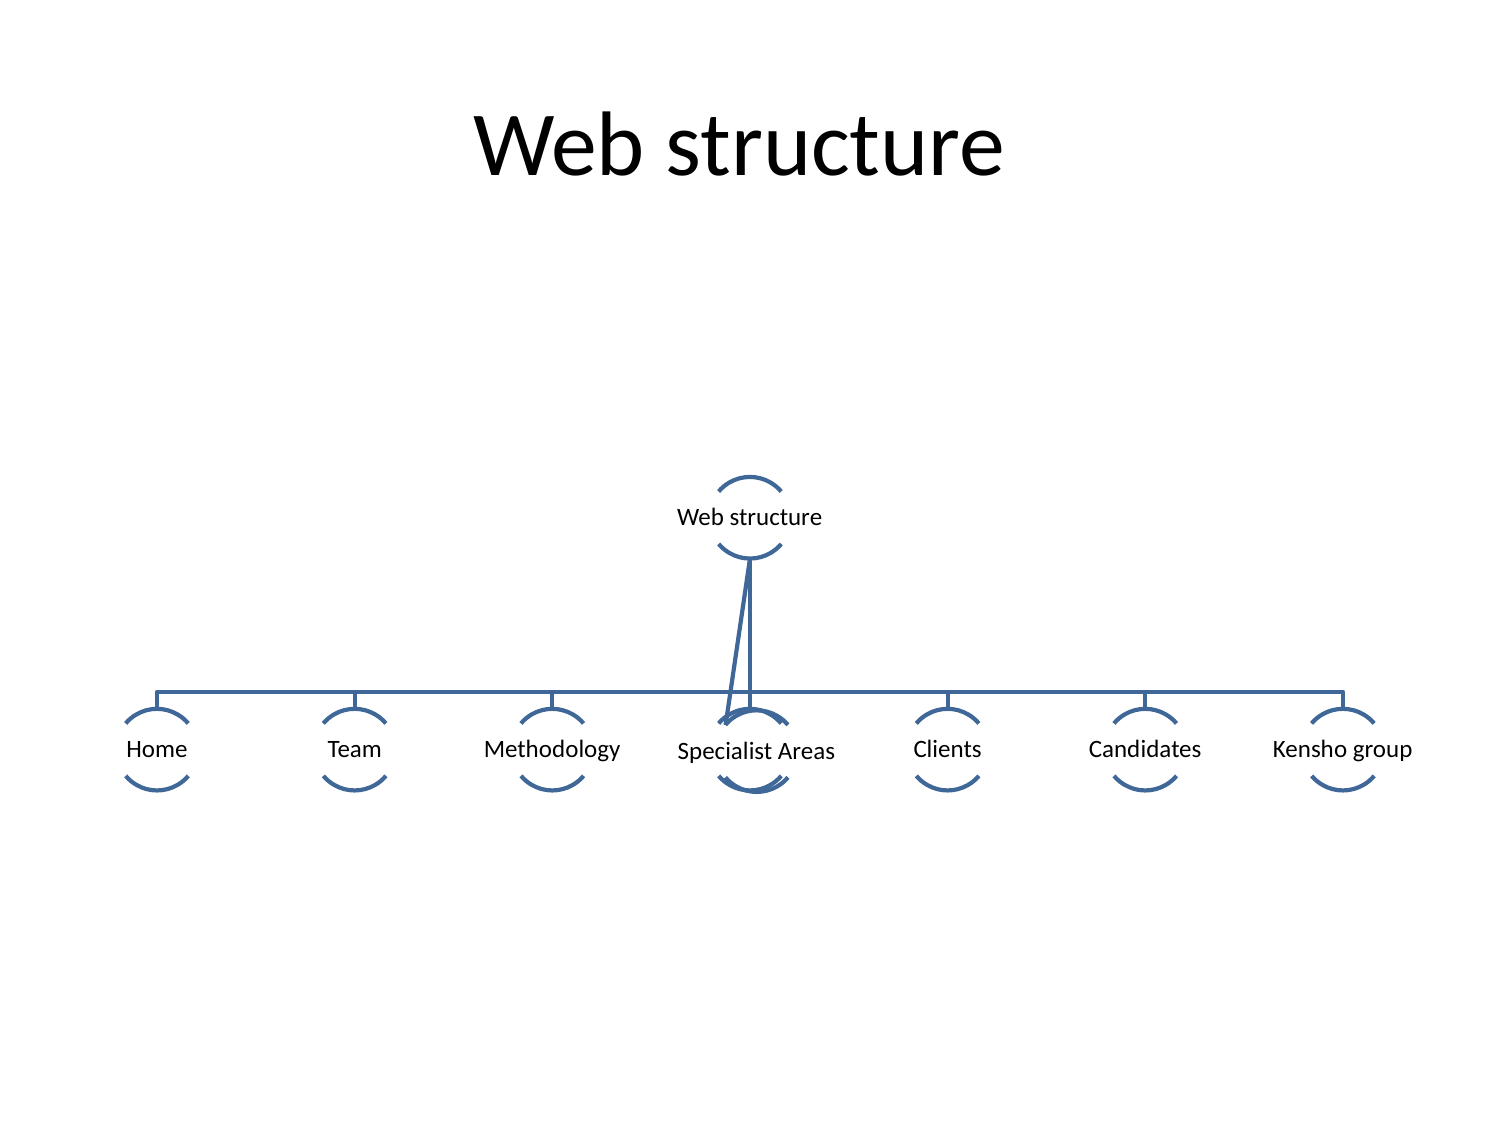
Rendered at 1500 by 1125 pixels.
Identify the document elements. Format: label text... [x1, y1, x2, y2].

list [74, 262, 1426, 1006]
title Web structure [75, 45, 1425, 233]
